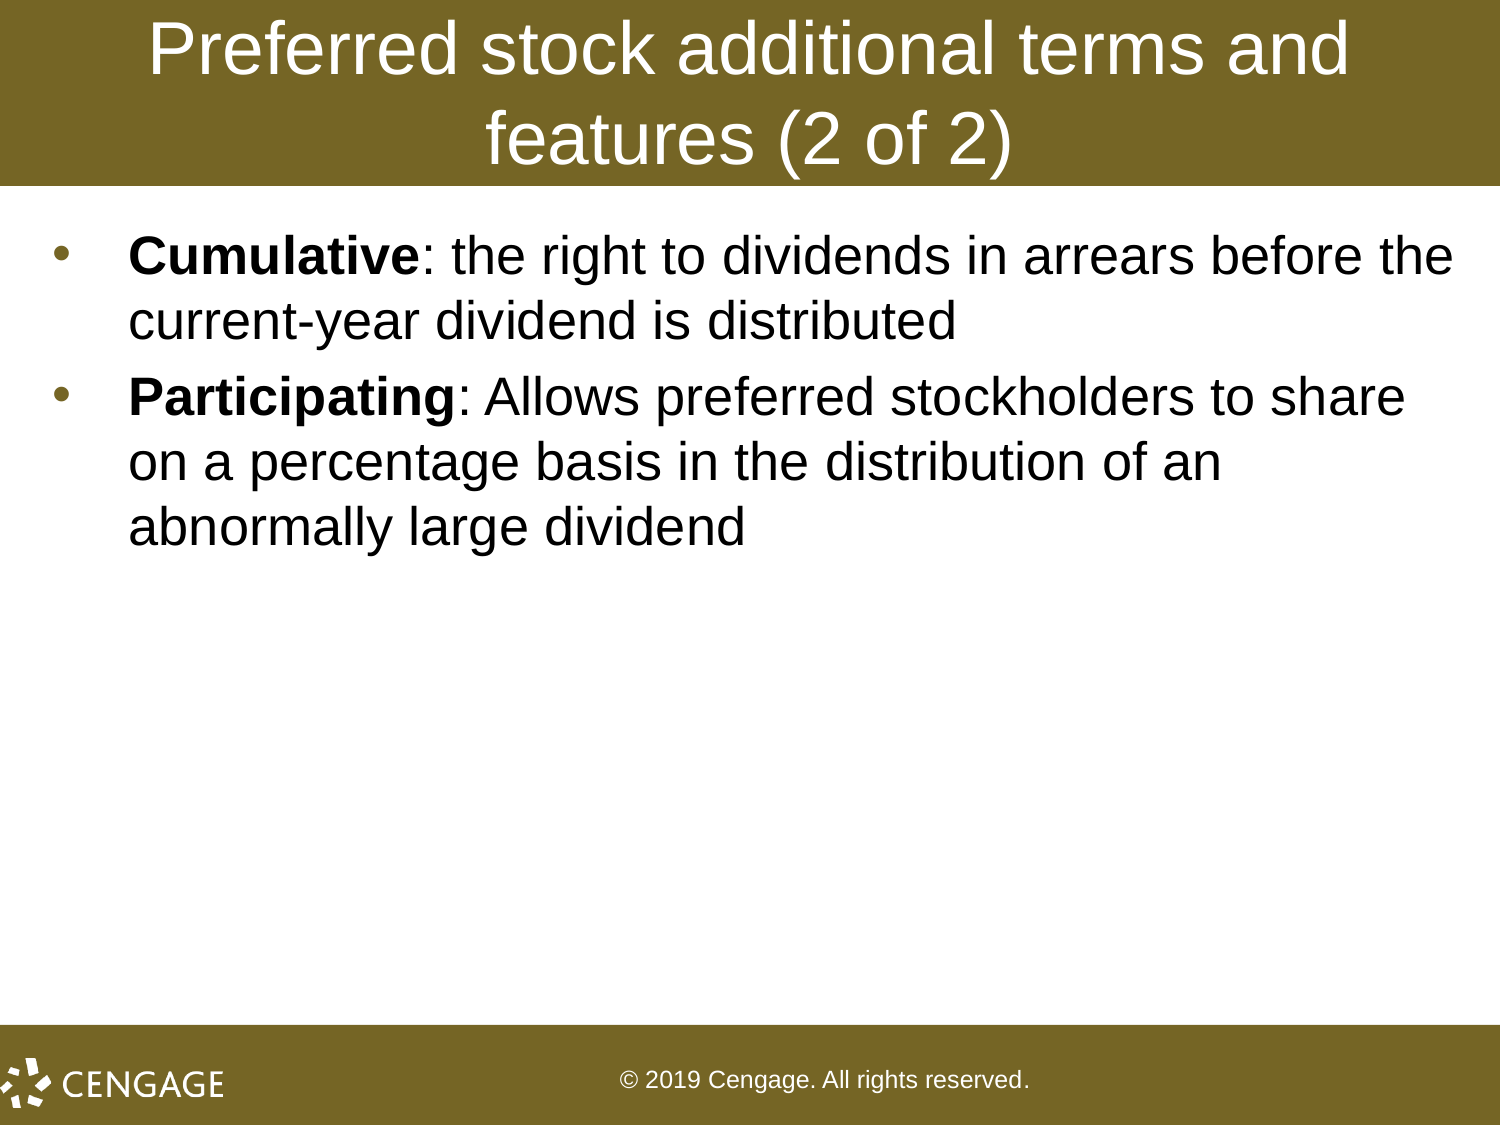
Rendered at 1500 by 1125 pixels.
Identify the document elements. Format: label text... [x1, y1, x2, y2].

list Cumulative: the right to dividends in arrears before the current-year dividend is distributed Participating: Allows preferred stockholders to share on a percentage basis in the distribution of an abnormally large dividend [37, 212, 1475, 993]
title Preferred stock additional terms and features (2 of 2) [7, 4, 1493, 175]
picture [0, 1058, 223, 1108]
